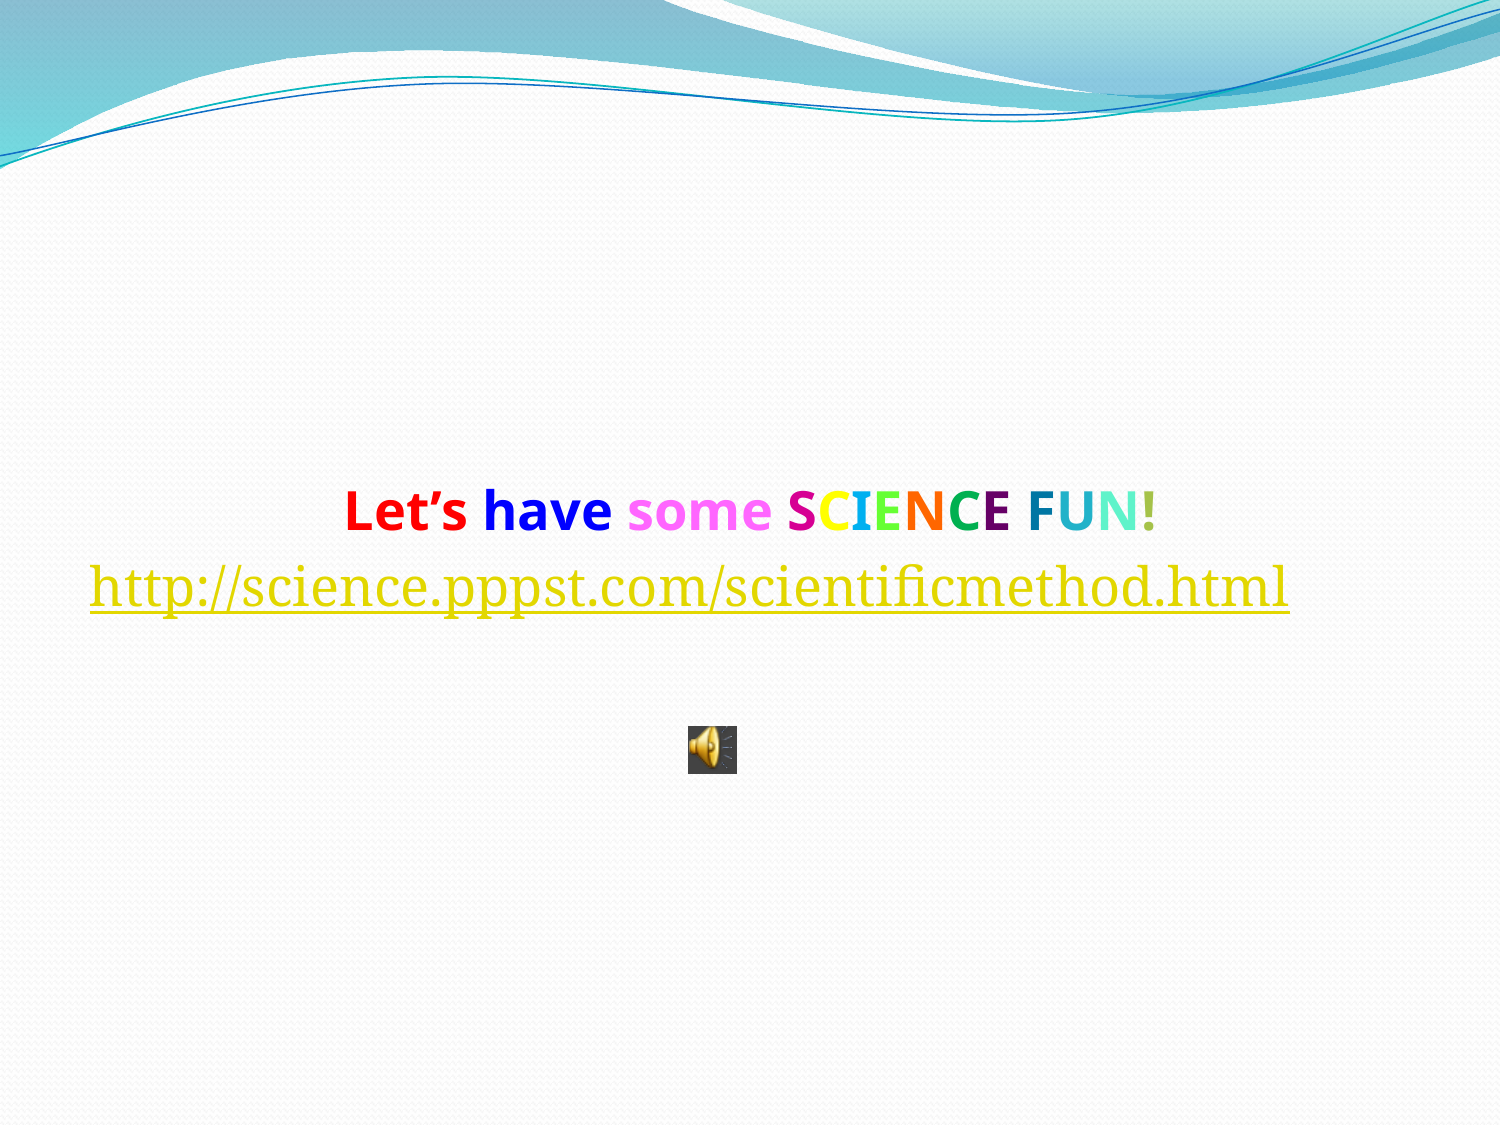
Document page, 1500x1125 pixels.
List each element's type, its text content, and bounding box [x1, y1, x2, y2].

list Let’s have some SCIENCE FUN! http://science.pppst.com/scientificmethod.html [75, 317, 1425, 1038]
picture [687, 724, 738, 776]
